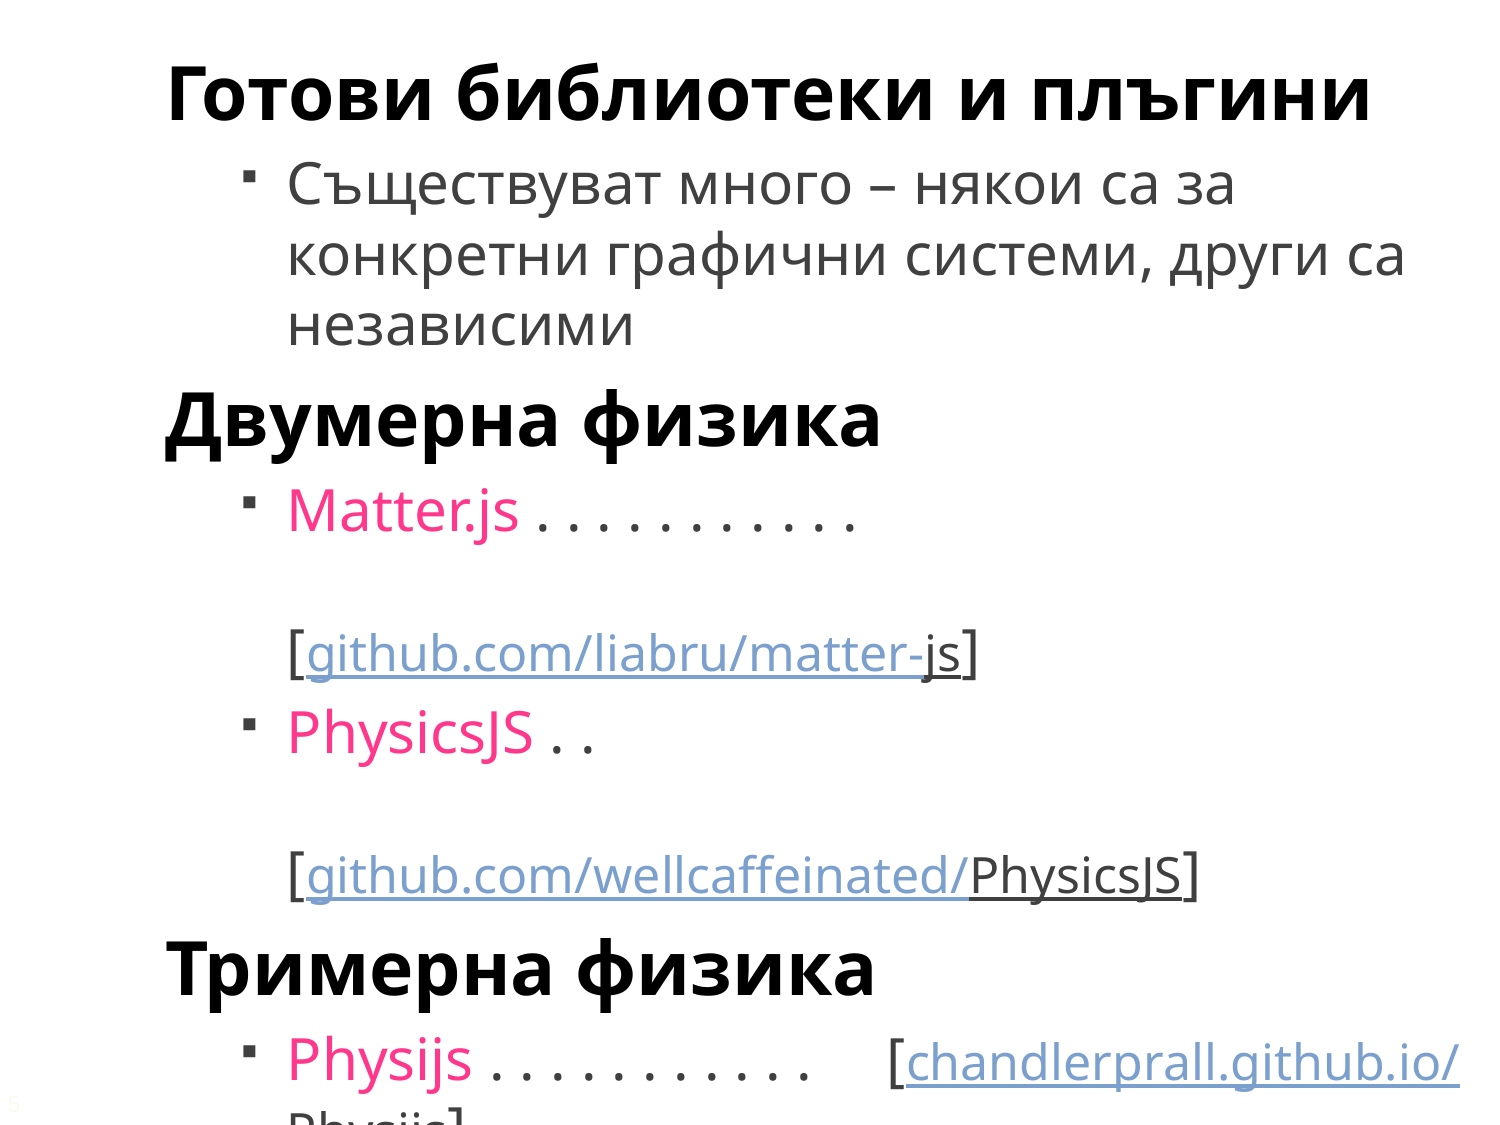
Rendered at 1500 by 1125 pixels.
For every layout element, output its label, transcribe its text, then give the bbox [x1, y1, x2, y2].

list Готови библиотеки и плъгини Съществуват много – някои са за конкретни графични системи, други са независими Двумерна физика Matter.js . . . . . . . . . . . [github.com/liabru/matter-js] PhysicsJS . . [github.com/wellcaffeinated/PhysicsJS] Тримерна физика Physijs . . . . . . . . . . . [chandlerprall.github.io/Physijs] Ammo.js . . . . . . . . . . [github.com/kripken/ammo.js] Cannon.js . . . . . . . . . [schteppe.github.io/cannon.js] [150, 37, 1488, 1113]
